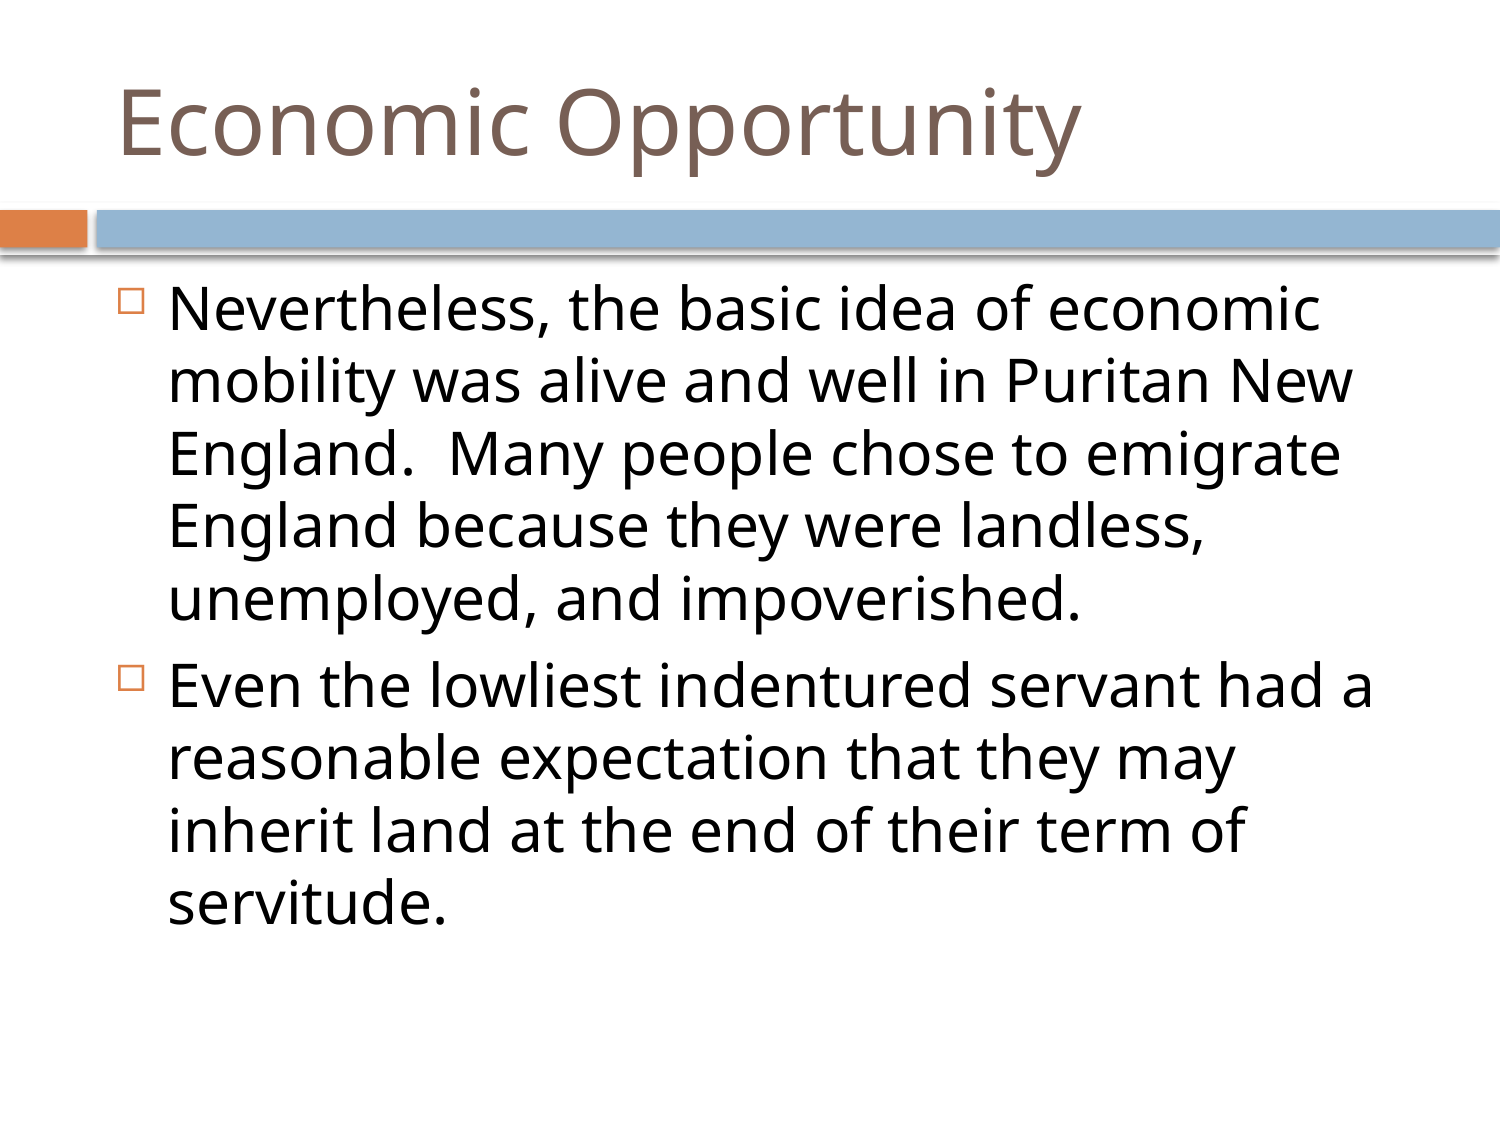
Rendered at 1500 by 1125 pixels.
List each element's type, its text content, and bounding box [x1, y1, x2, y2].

title Economic Opportunity [100, 37, 1438, 200]
list Nevertheless, the basic idea of economic mobility was alive and well in Puritan New England. Many people chose to emigrate England because they were landless, unemployed, and impoverished. Even the lowliest indentured servant had a reasonable expectation that they may inherit land at the end of their term of servitude. [100, 262, 1438, 1000]
